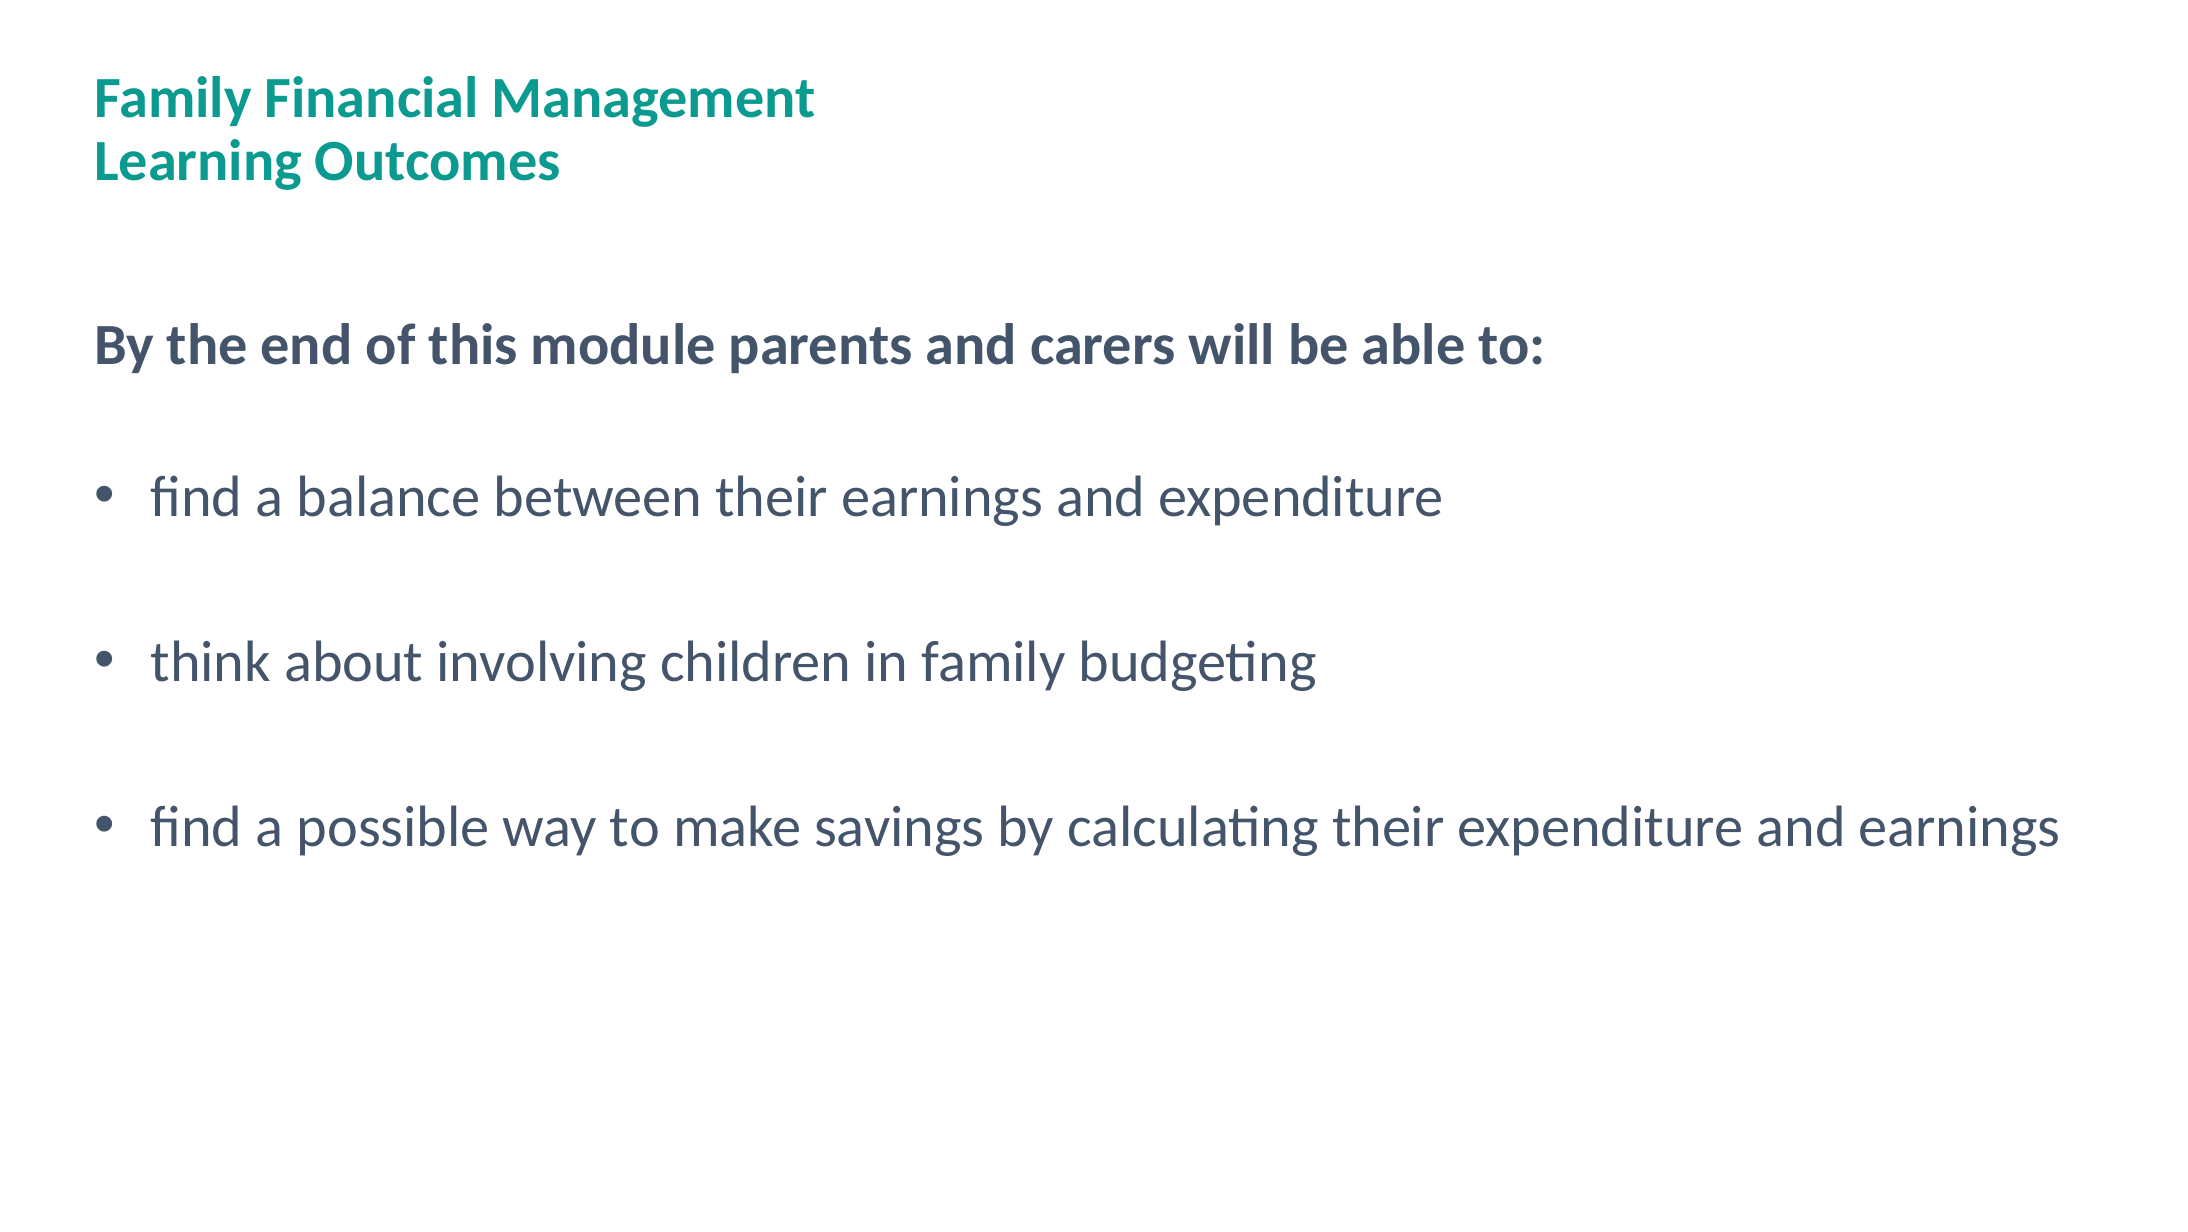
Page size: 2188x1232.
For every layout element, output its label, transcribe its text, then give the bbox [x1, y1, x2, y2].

title Family Financial Management Learning Outcomes [82, 70, 2106, 189]
list By the end of this module parents and carers will be able to: find a balance between their earnings and expenditure think about involving children in family budgeting find a possible way to make savings by calculating their expenditure and earnings [82, 298, 2106, 964]
